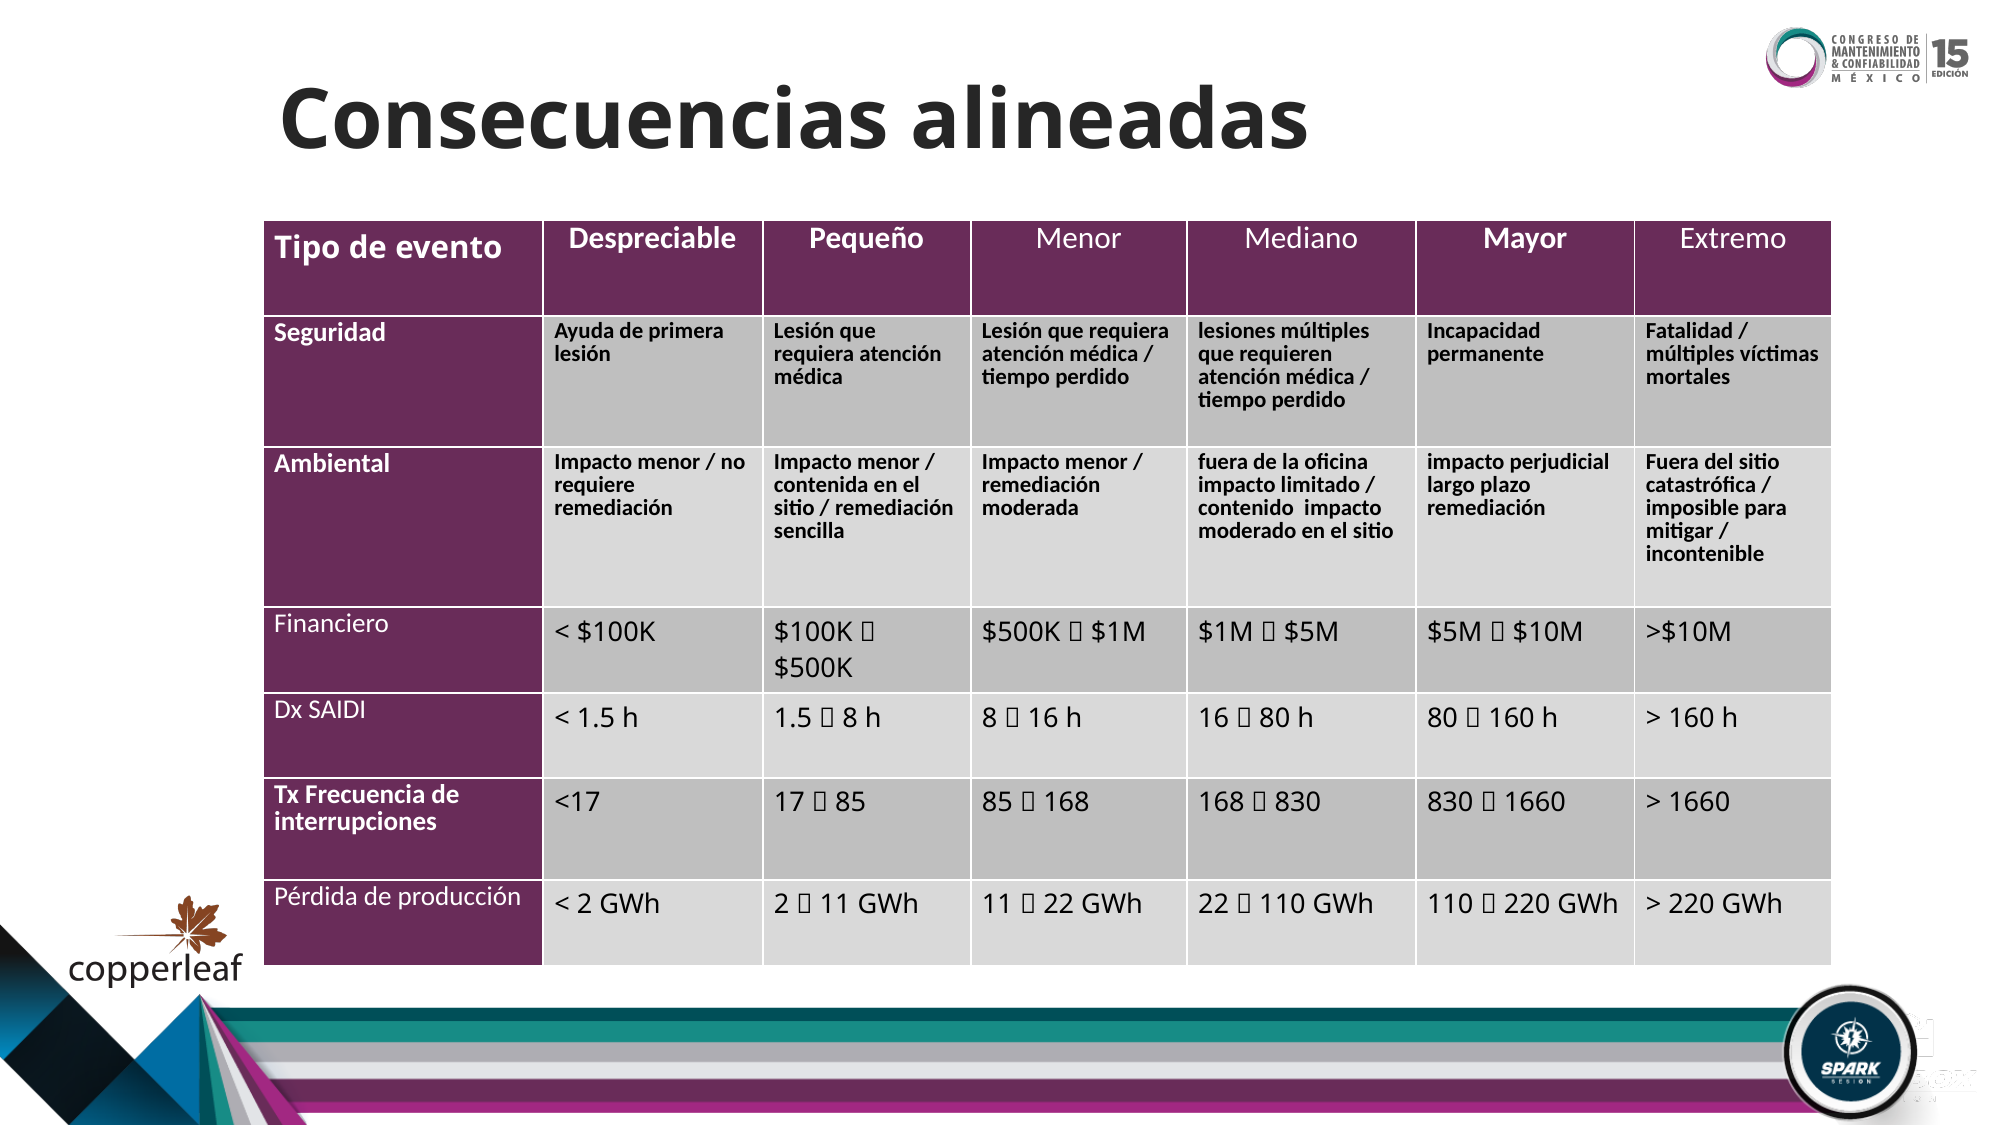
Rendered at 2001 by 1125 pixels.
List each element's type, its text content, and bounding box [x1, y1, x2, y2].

table_header Pequeño [764, 221, 970, 315]
table_cell > 160 h [1635, 694, 1831, 777]
table_cell $500K  $1M [972, 608, 1186, 692]
table_cell < 2 GWh [544, 881, 762, 965]
picture [0, 876, 1977, 1125]
table_header Despreciable [544, 221, 762, 315]
table_cell 85  168 [972, 779, 1186, 879]
table_cell > 220 GWh [1635, 881, 1831, 965]
picture [1765, 27, 1969, 88]
table_header Menor [972, 221, 1186, 315]
table_cell Lesión que requiera atención médica / tiempo perdido [972, 317, 1186, 446]
table_cell 17  85 [764, 779, 970, 879]
table_cell $100K  $500K [764, 608, 970, 692]
table_cell $5M  $10M [1417, 608, 1634, 692]
table_cell impacto perjudicial largo plazo remediación [1417, 448, 1634, 606]
table_cell Pérdida de producción [264, 881, 542, 965]
table_cell Fuera del sitio catastrófica / imposible para mitigar / incontenible [1635, 448, 1831, 606]
table_cell Ayuda de primera lesión [544, 317, 762, 446]
table_cell 830  1660 [1417, 779, 1634, 879]
table_cell Impacto menor / remediación moderada [972, 448, 1186, 606]
table_cell $1M  $5M [1188, 608, 1415, 692]
table_header Extremo [1635, 221, 1831, 315]
table_cell <17 [544, 779, 762, 879]
table_cell 22  110 GWh [1188, 881, 1415, 965]
table_cell Financiero [264, 608, 542, 692]
table_cell Dx SAIDI [264, 694, 542, 777]
table_cell fuera de la oficina impacto limitado / contenido impacto moderado en el sitio [1188, 448, 1415, 606]
table_cell lesiones múltiples que requieren atención médica / tiempo perdido [1188, 317, 1415, 446]
table_cell 1.5  8 h [764, 694, 970, 777]
table_cell >$10M [1635, 608, 1831, 692]
table_cell 8  16 h [972, 694, 1186, 777]
table_cell Ambiental [264, 448, 542, 606]
table_header Mediano [1188, 221, 1415, 315]
table_cell Lesión que requiera atención médica [764, 317, 970, 446]
table_cell 11  22 GWh [972, 881, 1186, 965]
table_cell < 1.5 h [544, 694, 762, 777]
table_cell 110  220 GWh [1417, 881, 1634, 965]
table_header Tipo de evento [264, 221, 542, 315]
table_cell 2  11 GWh [764, 881, 970, 965]
table_cell Seguridad [264, 317, 542, 446]
table_cell > 1660 [1635, 779, 1831, 879]
table_cell Impacto menor / contenida en el sitio / remediación sencilla [764, 448, 970, 606]
table_cell Tx Frecuencia de interrupciones [264, 779, 542, 879]
title Consecuencias alineadas [263, 42, 1756, 201]
table_cell Impacto menor / no requiere remediación [544, 448, 762, 606]
table_cell 16  80 h [1188, 694, 1415, 777]
table_header Mayor [1417, 221, 1634, 315]
table_cell 168  830 [1188, 779, 1415, 879]
table_cell < $100K [544, 608, 762, 692]
table_cell 80  160 h [1417, 694, 1634, 777]
table_cell Fatalidad / múltiples víctimas mortales [1635, 317, 1831, 446]
table_cell Incapacidad permanente [1417, 317, 1634, 446]
